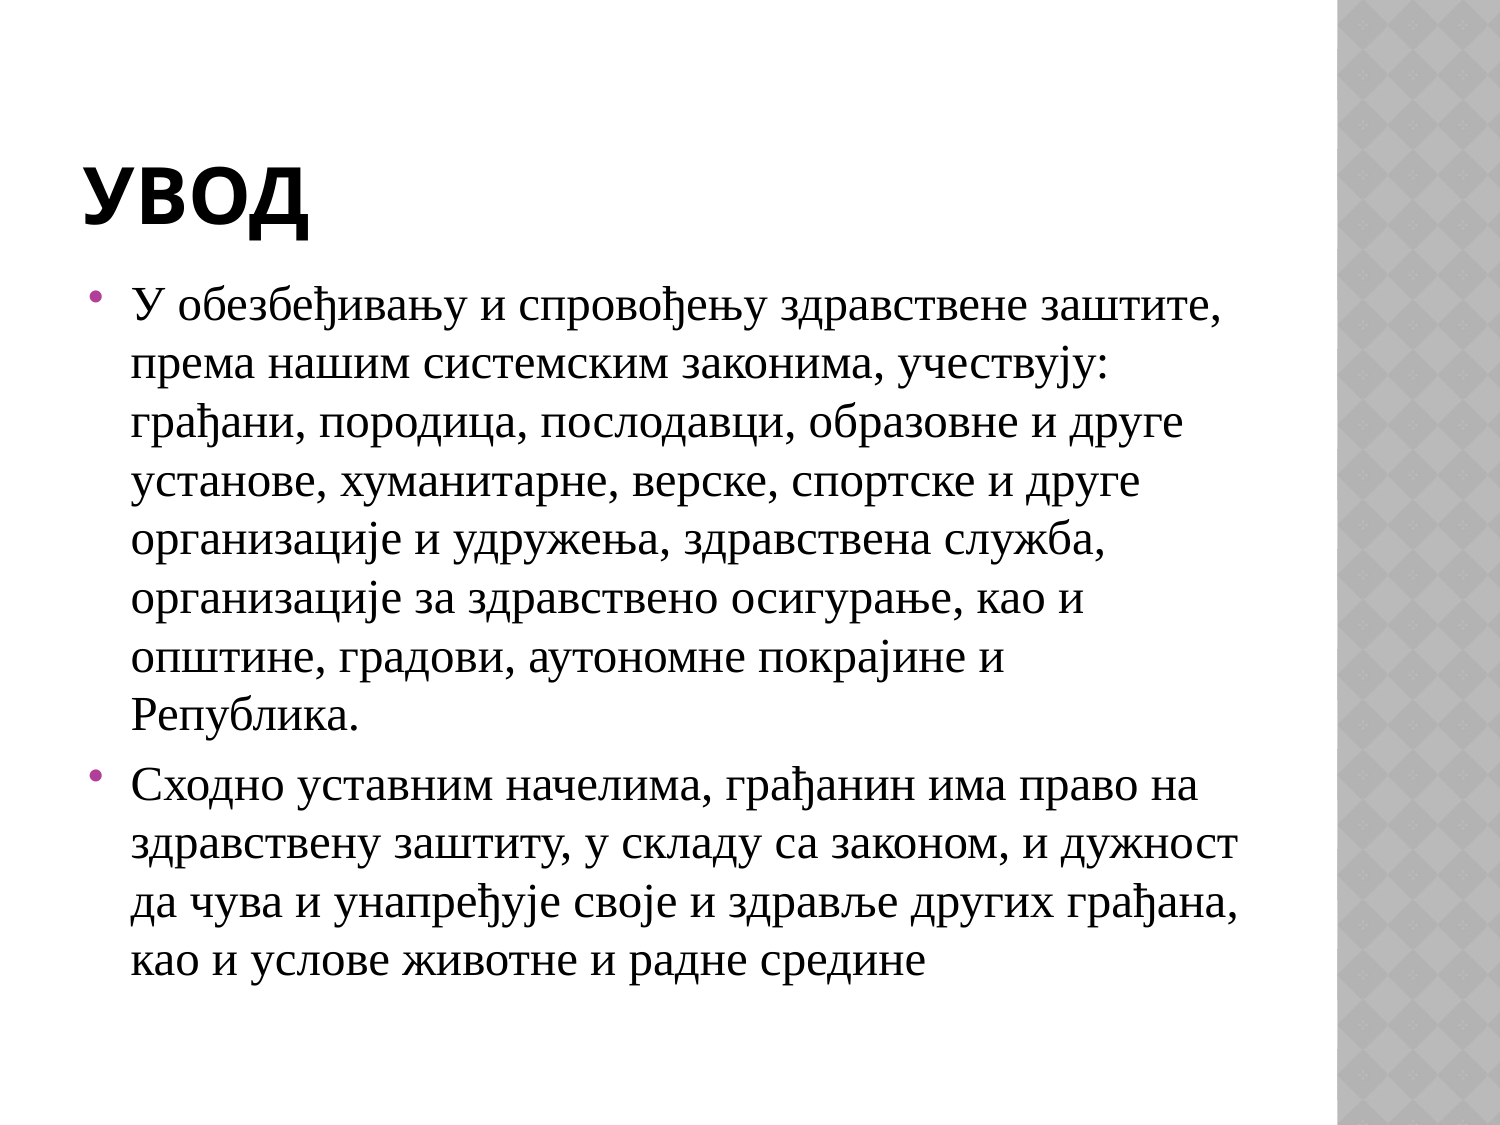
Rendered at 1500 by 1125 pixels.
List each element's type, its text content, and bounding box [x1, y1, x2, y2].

list У обезбеђивању и спровођењу здравствене заштите, према нашим системским законима, учествују: грађани, породица, послодавци, образовне и друге установе, хуманитарне, верске, спортске и друге организације и удружења, здравствена служба, организације за здравствено осигурање, као и општине, градови, аутономне покрајине и Република. Сходно уставним начелима, грађанин има право на здравствену заштиту, у складу са законом, и дужност да чува и унапређује своје и здравље других грађана, као и услове животне и радне средине [75, 264, 1263, 1059]
title УВОД [75, 52, 1263, 240]
